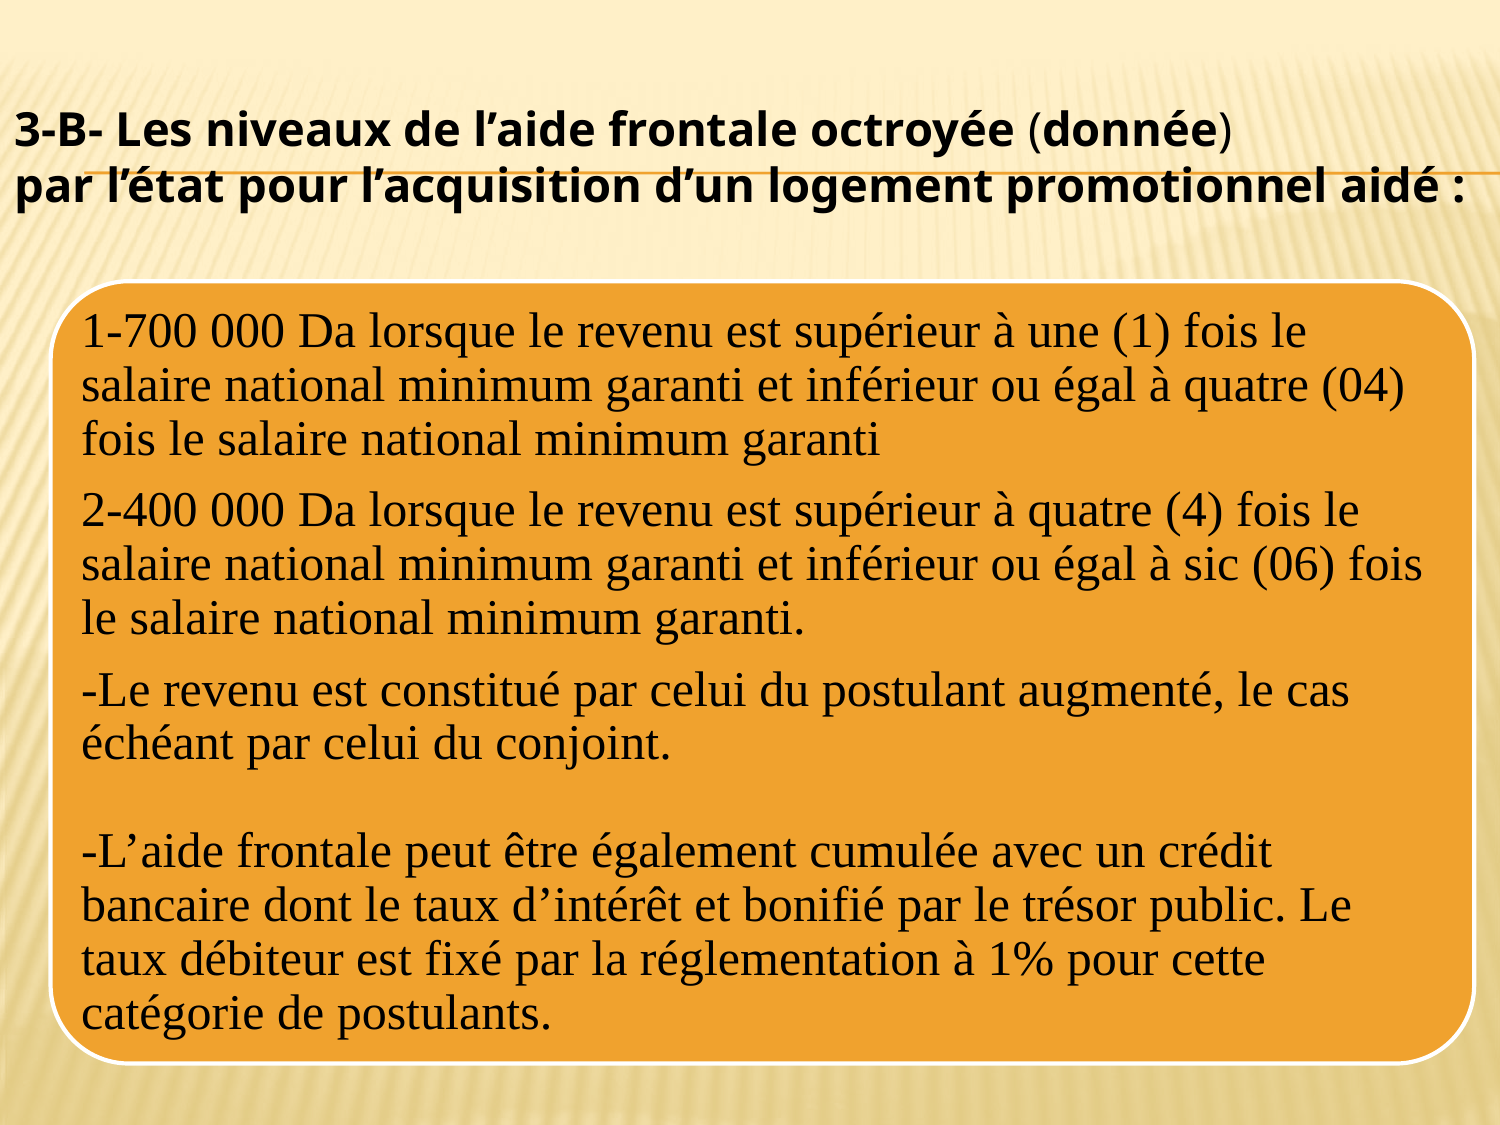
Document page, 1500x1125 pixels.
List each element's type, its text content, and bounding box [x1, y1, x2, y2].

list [49, 254, 1476, 1091]
title 3-B- Les niveaux de l’aide frontale octroyée (donnée) par l’état pour l’acquisition d’un logement promotionnel aidé : [0, 82, 1500, 295]
